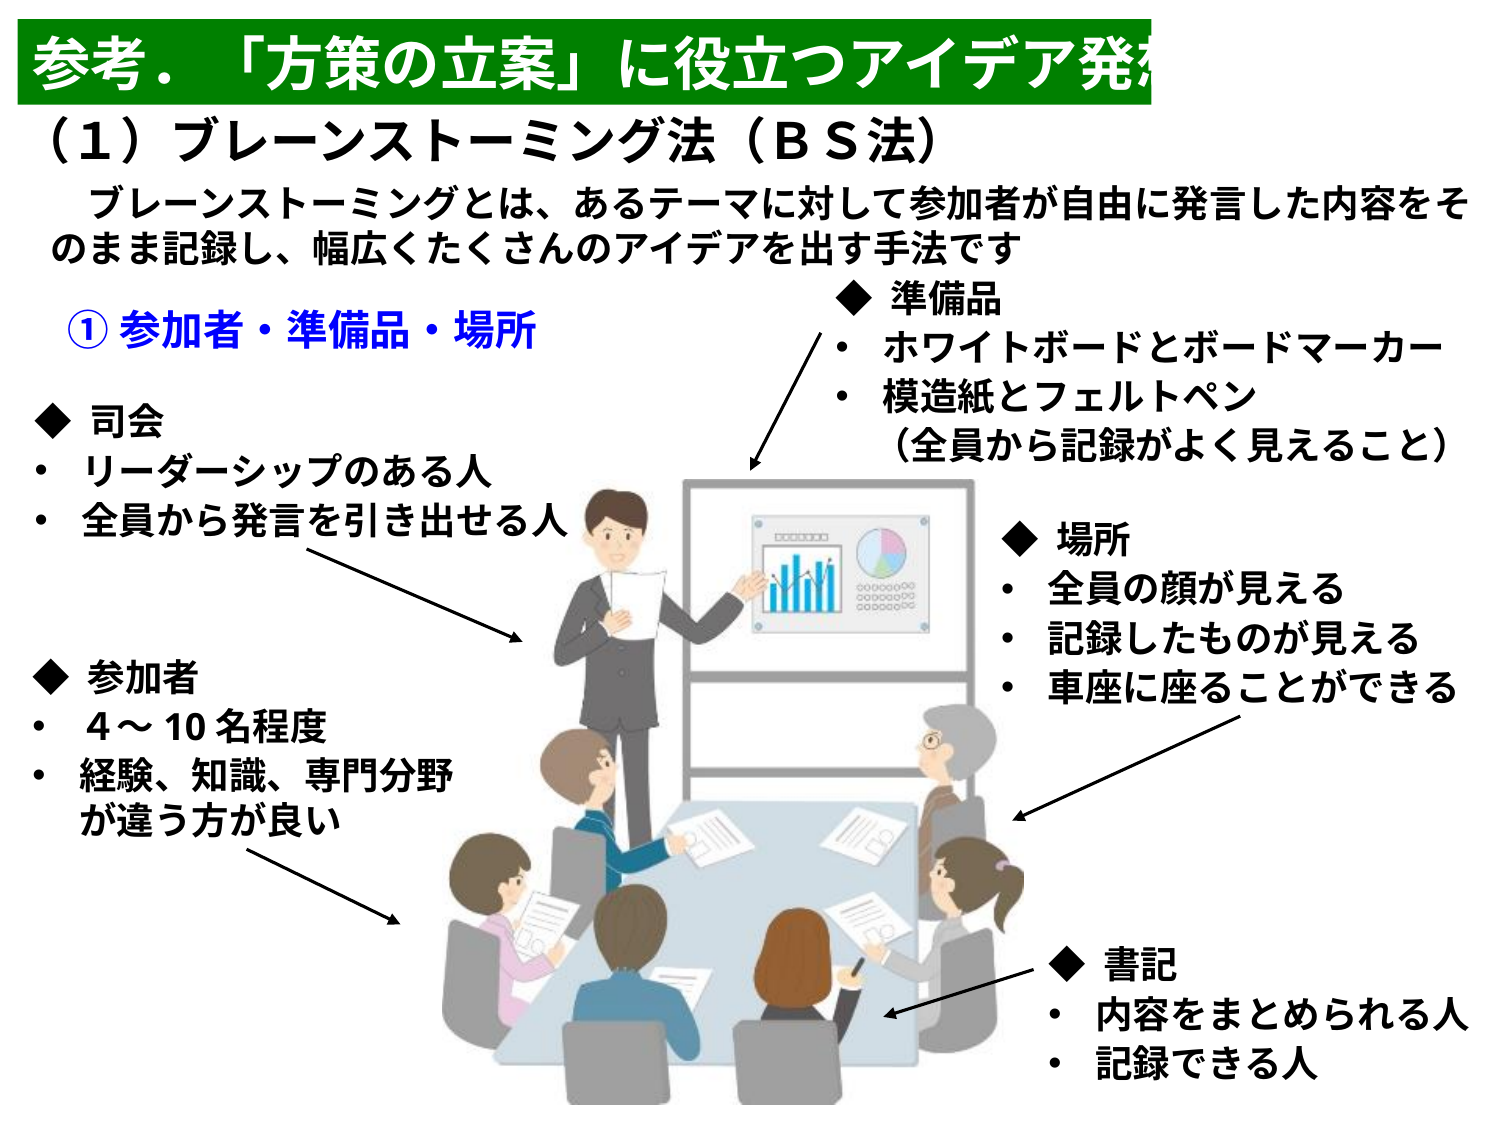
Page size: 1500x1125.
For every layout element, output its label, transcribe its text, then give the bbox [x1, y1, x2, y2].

text_box ◆ 書記 内容をまとめられる人 記録できる人 [1033, 934, 1500, 1093]
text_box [246, 851, 401, 925]
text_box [1011, 718, 1241, 821]
text_box ①参加者・準備品・場所 [53, 296, 750, 361]
text_box ブレーンストーミングとは、あるテーマに対して参加者が自由に発言した内容をそのまま記録し、幅広くたくさんのアイデアを出す手法です [35, 172, 1495, 278]
text_box 参考．「方策の立案」に役立つアイデア発想法 [17, 19, 1152, 105]
text_box ◆ 準備品 ホワイトボードとボードマーカー 模造紙とフェルトペン （全員から記録がよく見えること） [820, 267, 1500, 475]
text_box （１）ブレーンストーミング法（ＢＳ法） [5, 101, 1187, 177]
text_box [883, 969, 1034, 1018]
text_box ◆ 司会 リーダーシップのある人 全員から発言を引き出せる人 [19, 390, 594, 549]
text_box ◆ 参加者 ４～10名程度 経験、知識、専門分野が違う方が良い [17, 646, 437, 850]
picture [442, 479, 1025, 1105]
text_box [306, 550, 523, 643]
text_box ◆ 場所 全員の顔が見える 記録したものが見える 車座に座ることができる [1029, 508, 1495, 717]
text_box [749, 332, 822, 472]
